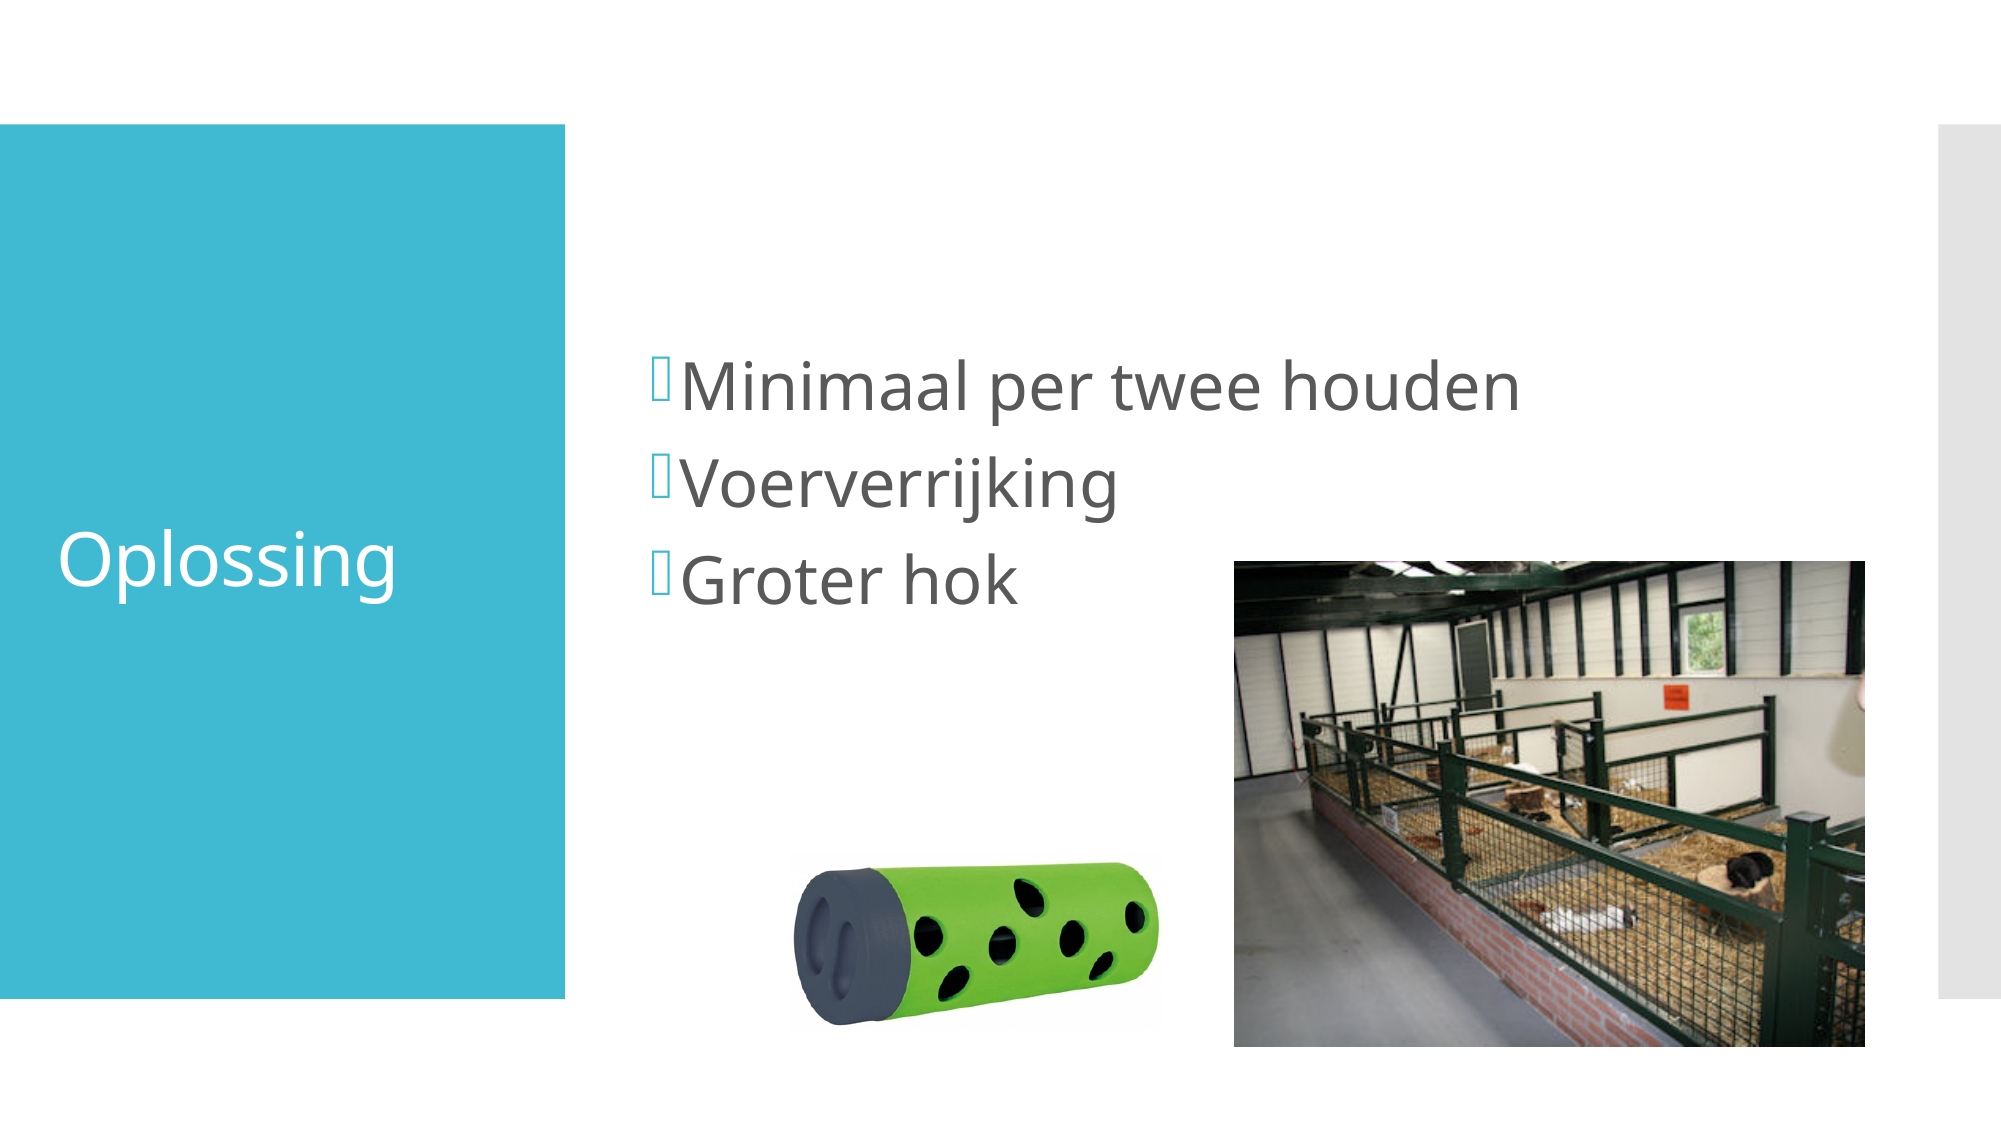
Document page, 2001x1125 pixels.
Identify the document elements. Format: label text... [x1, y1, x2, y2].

picture [770, 734, 1181, 1079]
title Oplossing [41, 184, 525, 940]
list Minimaal per twee houden Voerverrijking Groter hok [634, 66, 1835, 907]
picture [1234, 561, 1865, 1047]
